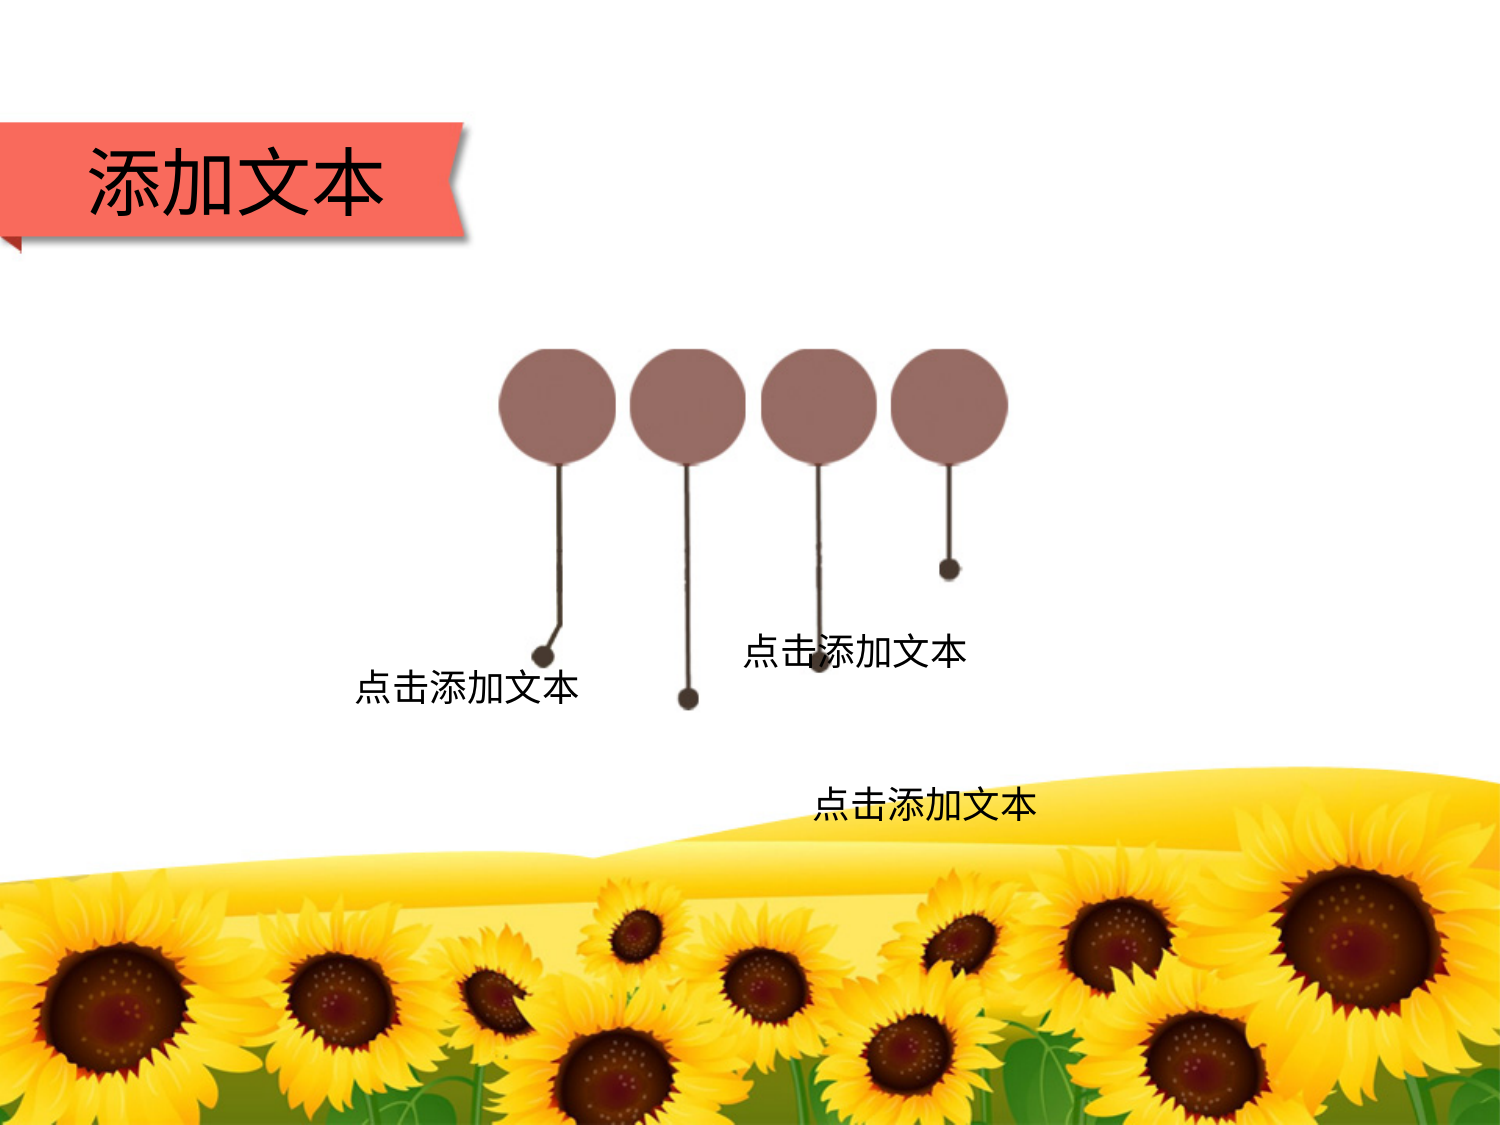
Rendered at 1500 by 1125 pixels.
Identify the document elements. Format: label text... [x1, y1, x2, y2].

text_box 点击添加文本 [339, 656, 633, 716]
text_box 添加文本 [72, 128, 402, 234]
picture [0, 0, 1500, 1125]
text_box 点击添加文本 [798, 773, 1053, 834]
text_box 点击添加文本 [727, 621, 983, 681]
